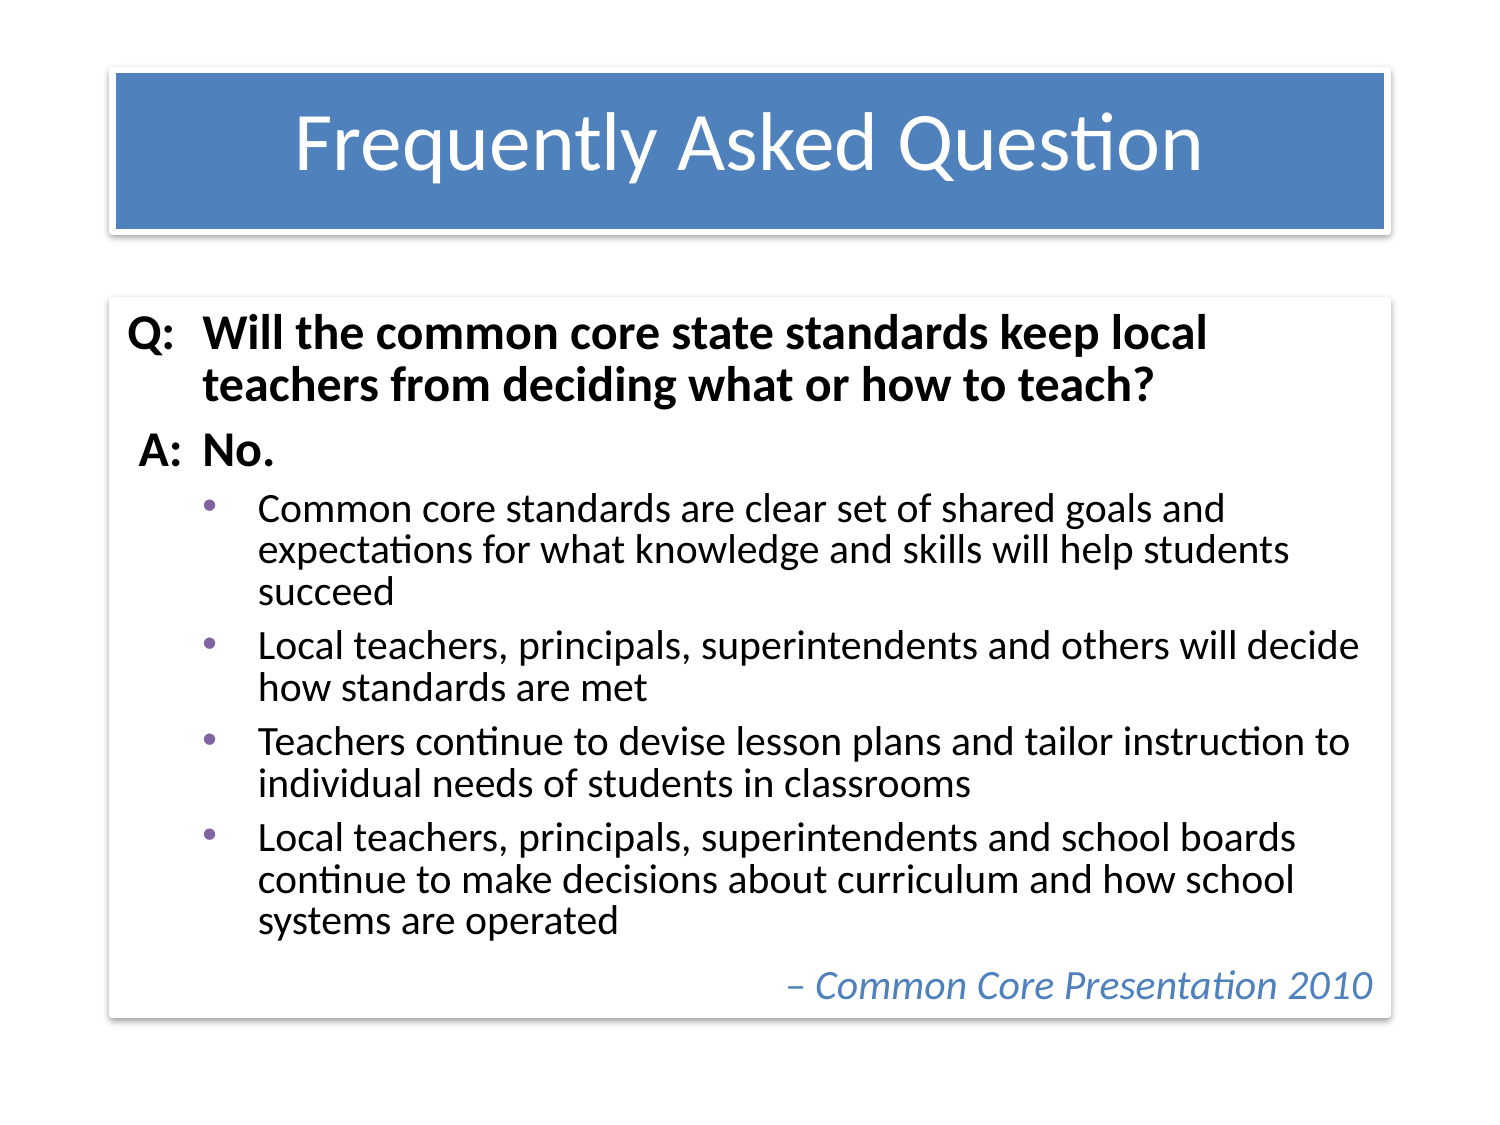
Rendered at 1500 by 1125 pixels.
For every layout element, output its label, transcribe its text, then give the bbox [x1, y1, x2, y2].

text_box Q: Will the common core state standards keep local teachers from deciding what or how to teach? A: No. Common core standards are clear set of shared goals and expectations for what knowledge and skills will help students succeed Local teachers, principals, superintendents and others will decide how standards are met Teachers continue to devise lesson plans and tailor instruction to individual needs of students in classrooms Local teachers, principals, superintendents and school boards continue to make decisions about curriculum and how school systems are operated – Common Core Presentation 2010 [109, 297, 1391, 1018]
text_box Frequently Asked Question [109, 67, 1391, 235]
